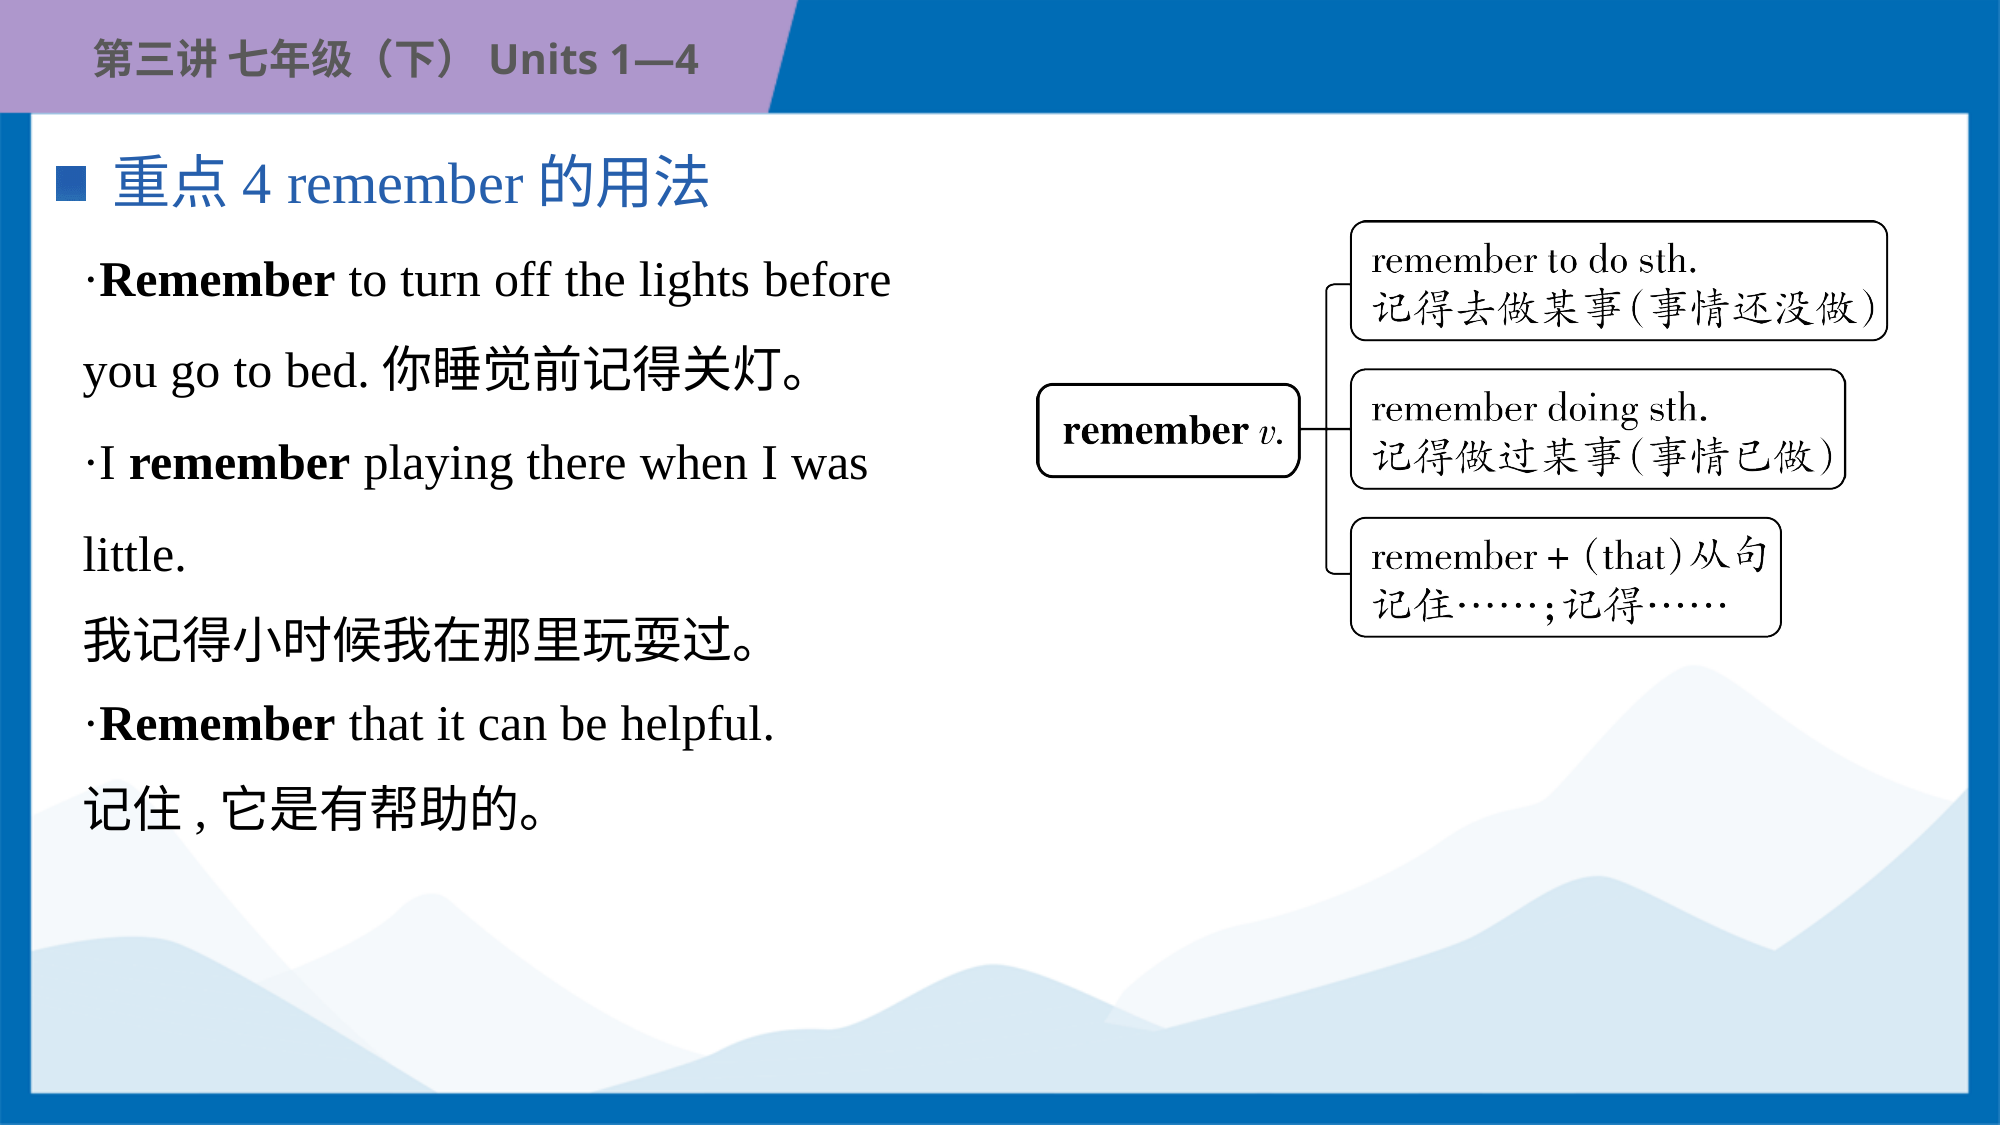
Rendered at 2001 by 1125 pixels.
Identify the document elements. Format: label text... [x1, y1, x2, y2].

text_box 重点4 remember的用法 [112, 144, 1917, 215]
text_box ·Remember that it can be helpful. 记住,它是有帮助的。 [82, 658, 1918, 828]
picture [0, 0, 2000, 1125]
text_box ·Remember to turn off the lights before you go to bed.你睡觉前记得关灯。 ·I remember playing there when I was little. 我记得小时候我在那里玩耍过。 [82, 214, 1040, 658]
